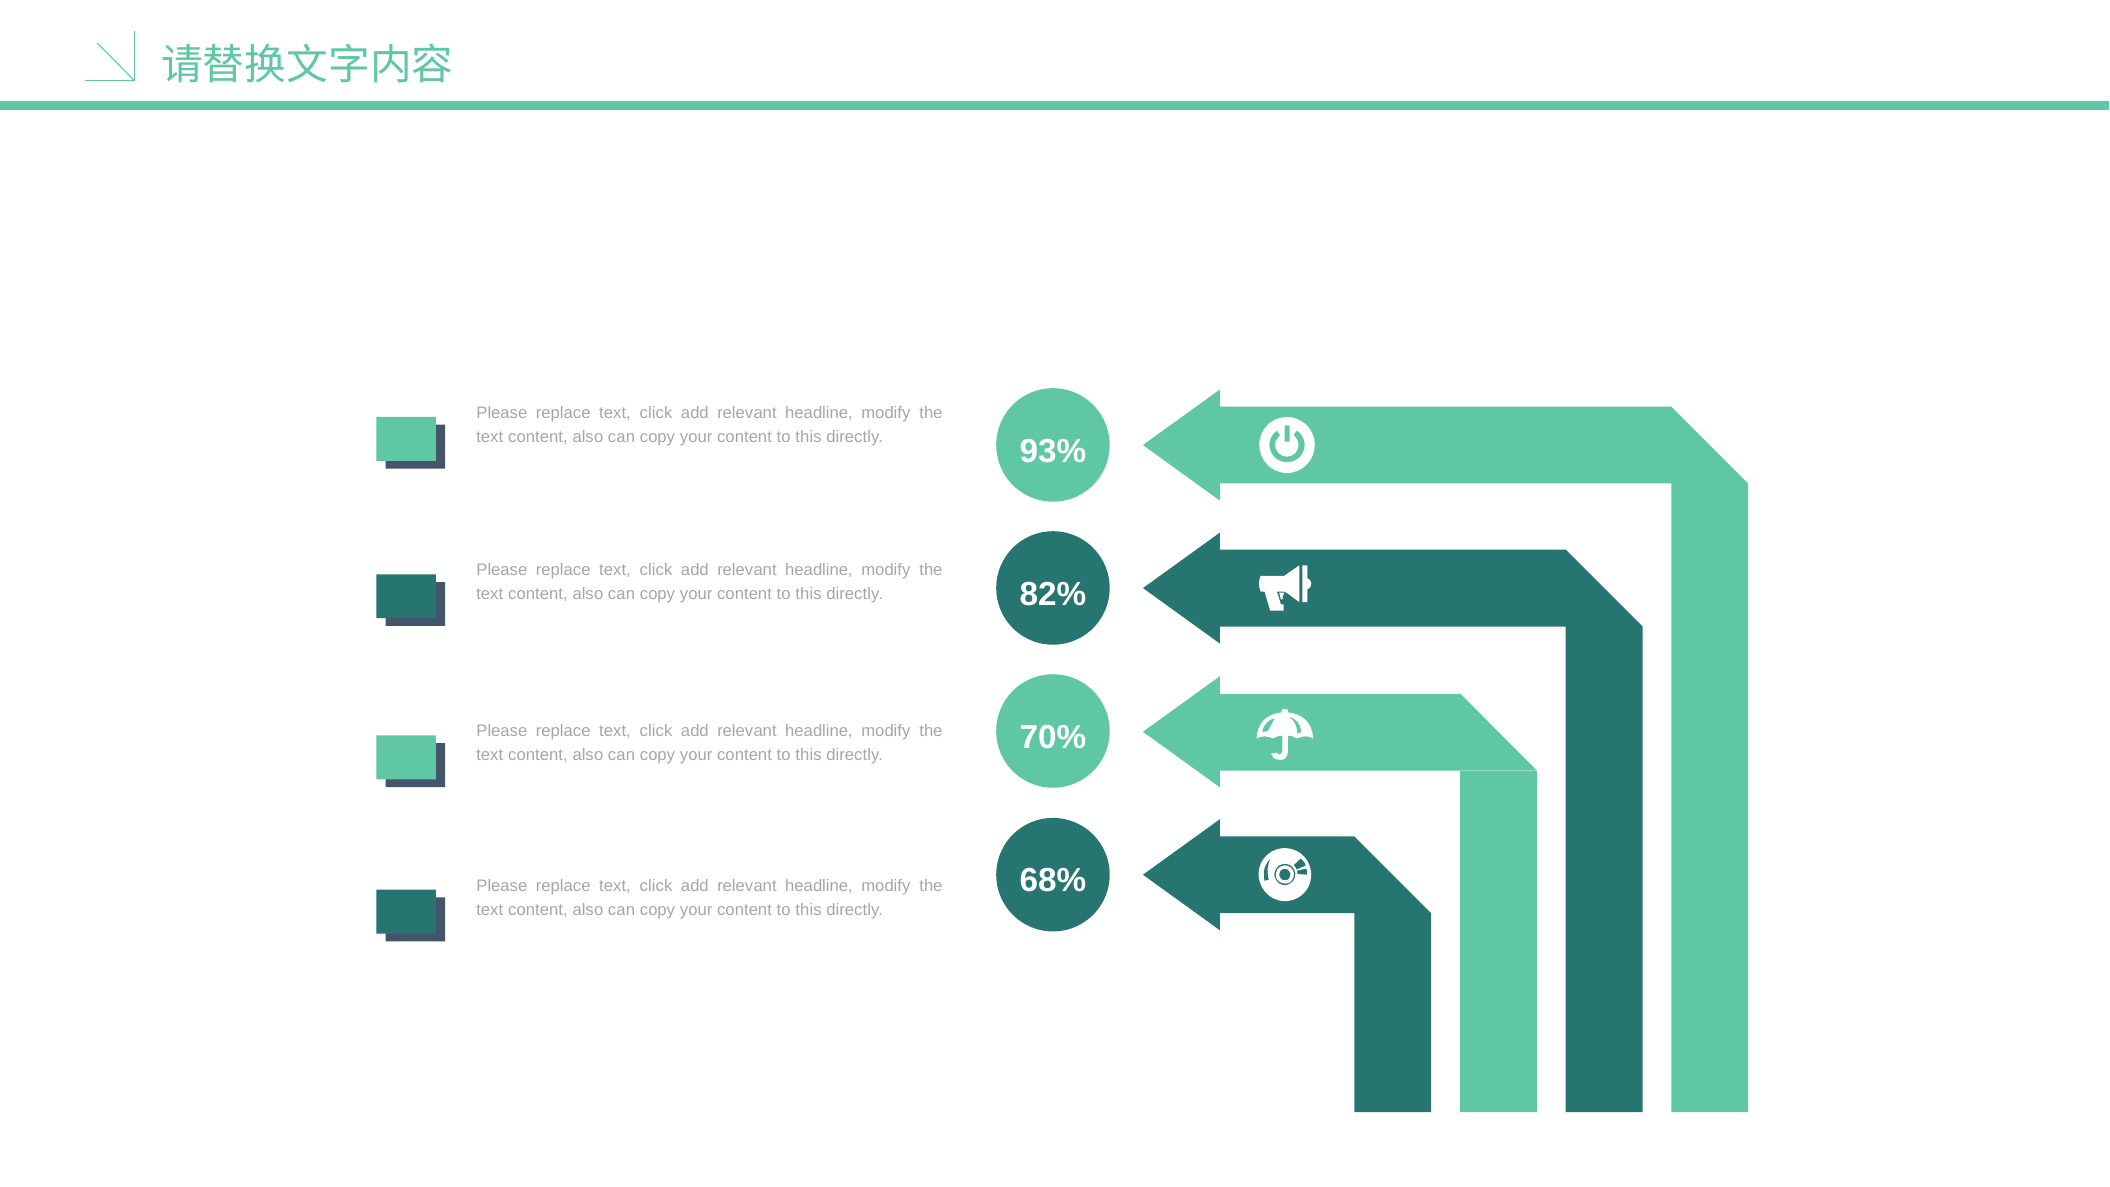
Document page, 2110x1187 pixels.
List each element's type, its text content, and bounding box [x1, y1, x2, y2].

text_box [376, 574, 446, 626]
text_box Please replace text, click add relevant headline, modify the text content, also can copy your content to this directly. [461, 390, 959, 453]
text_box Please replace text, click add relevant headline, modify the text content, also can copy your content to this directly. [461, 547, 959, 611]
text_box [376, 889, 446, 942]
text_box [1142, 389, 1749, 1112]
text_box 请替换文字内容 [145, 22, 500, 94]
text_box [996, 531, 1110, 645]
text_box Please replace text, click add relevant headline, modify the text content, also can copy your content to this directly. [461, 708, 959, 772]
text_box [376, 735, 446, 788]
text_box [996, 674, 1110, 788]
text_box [996, 817, 1110, 932]
text_box Please replace text, click add relevant headline, modify the text content, also can copy your content to this directly. [461, 863, 959, 926]
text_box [376, 416, 446, 469]
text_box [996, 388, 1110, 502]
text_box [1142, 819, 1432, 1112]
